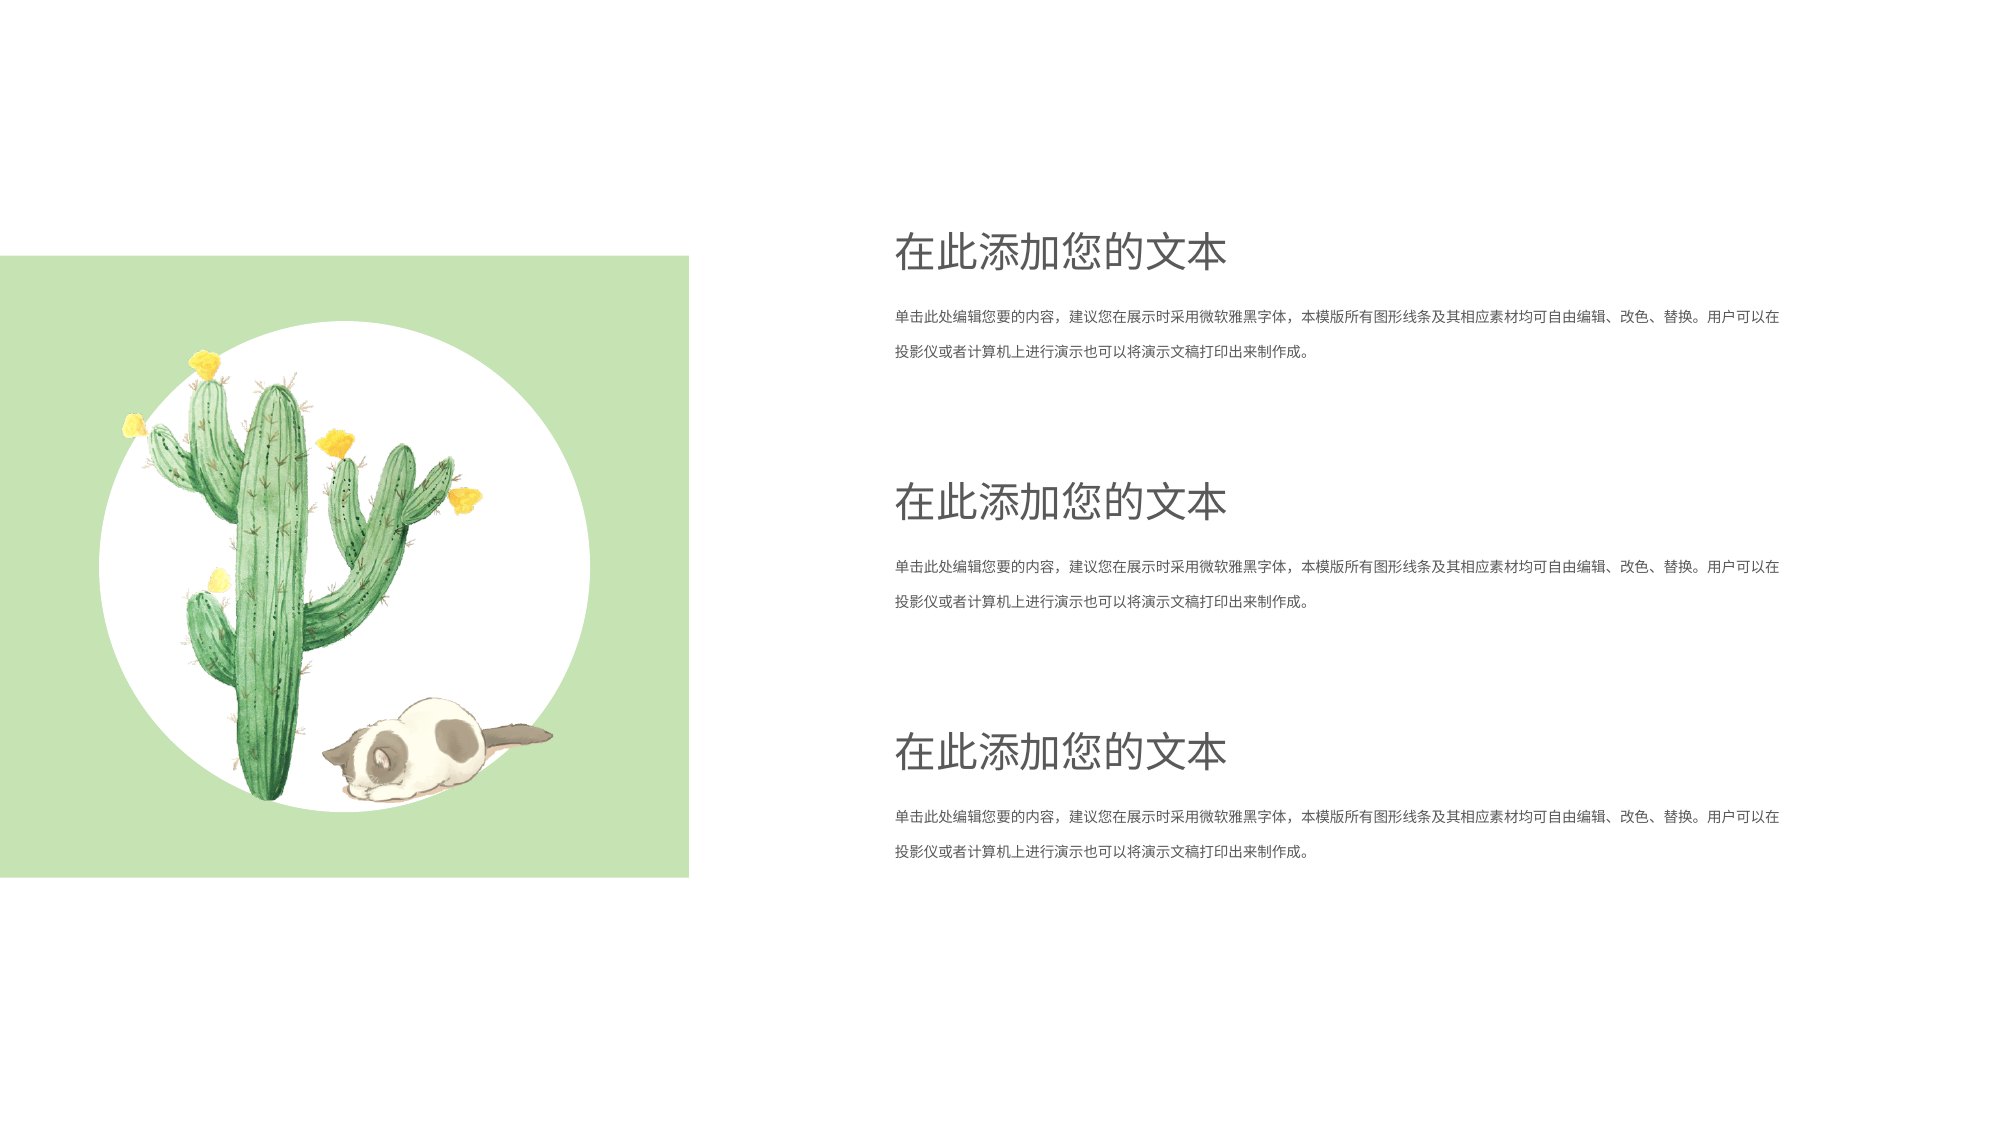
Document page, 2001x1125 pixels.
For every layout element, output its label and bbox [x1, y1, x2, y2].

text_box [0, 255, 689, 878]
picture [31, 310, 555, 813]
text_box [880, 718, 1805, 864]
text_box [880, 218, 1805, 364]
text_box [880, 468, 1805, 614]
